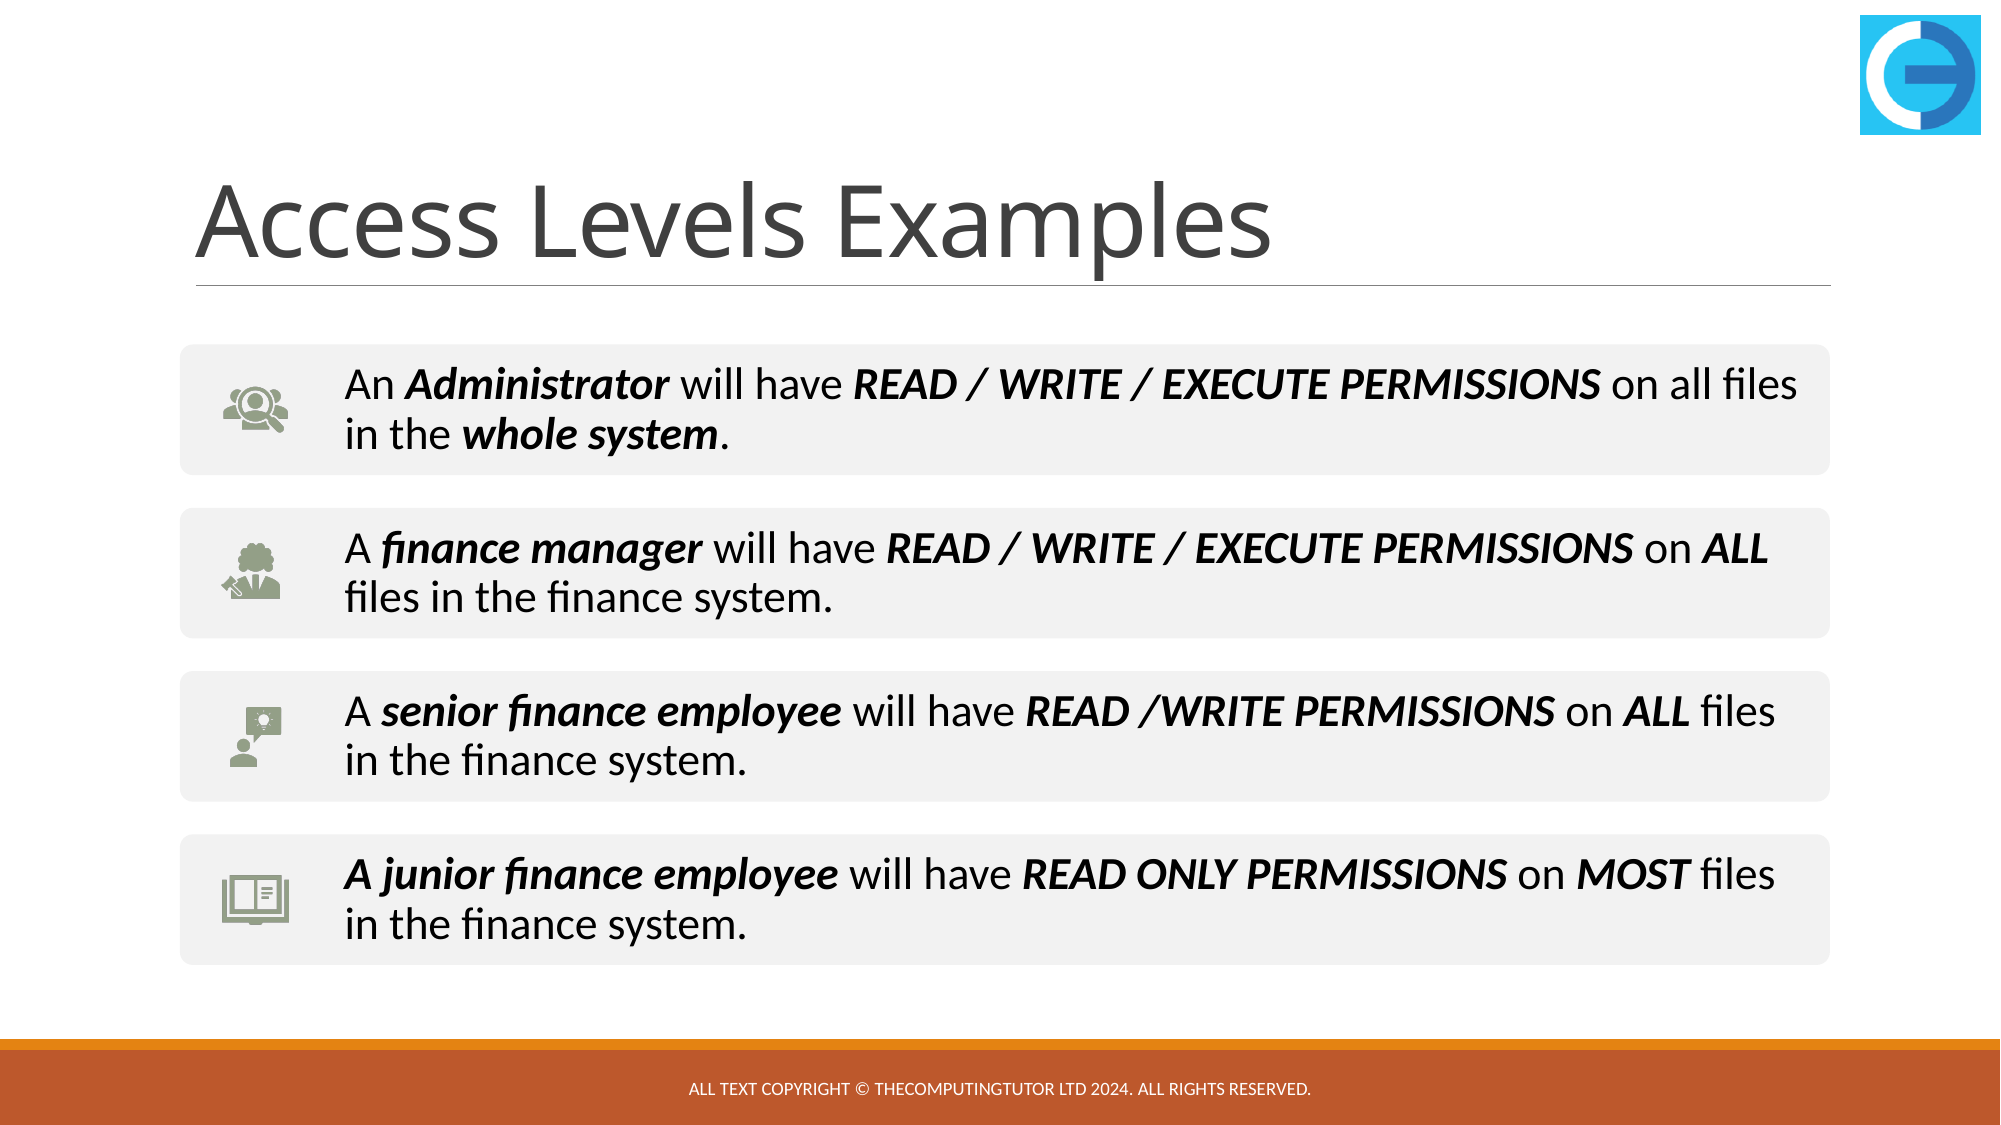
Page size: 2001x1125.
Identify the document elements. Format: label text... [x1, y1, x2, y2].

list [179, 343, 1831, 966]
picture [1860, 15, 1981, 135]
footer All text copyright © TheComputingTutor Ltd 2024. All rights Reserved. [604, 1059, 1396, 1120]
title Access Levels Examples [180, 47, 1830, 285]
